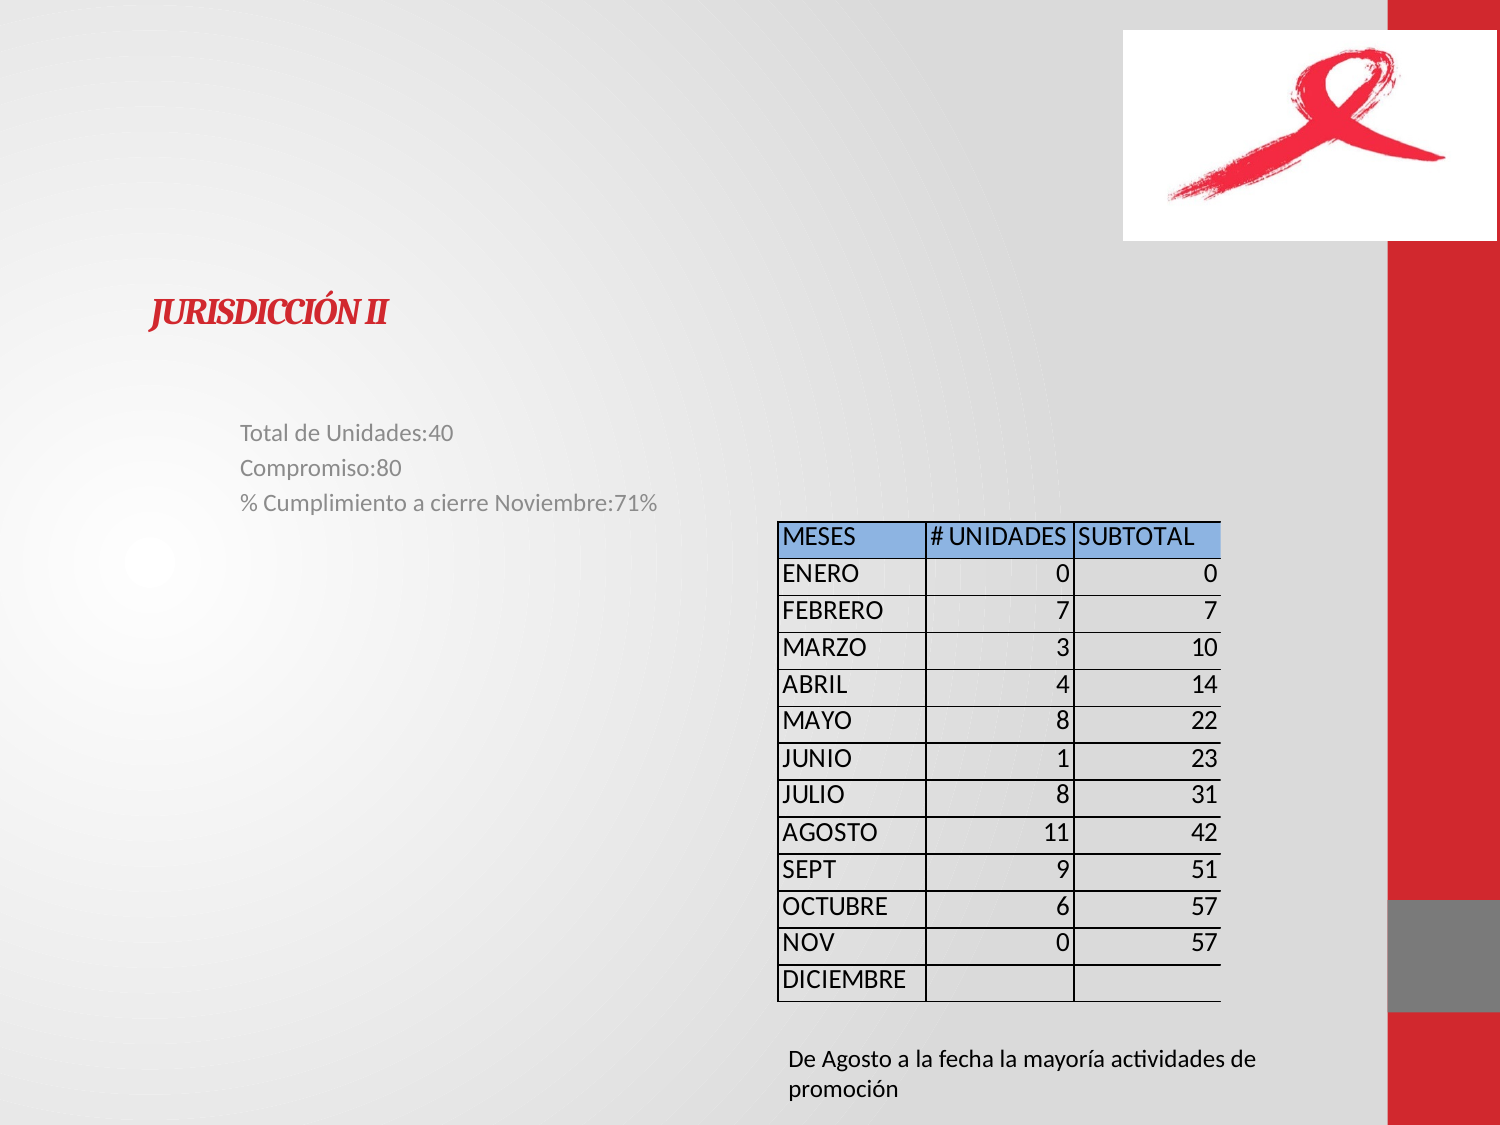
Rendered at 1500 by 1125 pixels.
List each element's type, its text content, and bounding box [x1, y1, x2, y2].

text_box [776, 520, 1223, 1004]
title JURISDICCIÓN II [135, 208, 1411, 340]
subtitle Total de Unidades:40 Compromiso:80 % Cumplimiento a cierre Noviembre:71% [225, 408, 1275, 925]
text_box De Agosto a la fecha la mayoría actividades de promoción [773, 1034, 1317, 1110]
picture [1122, 30, 1497, 242]
